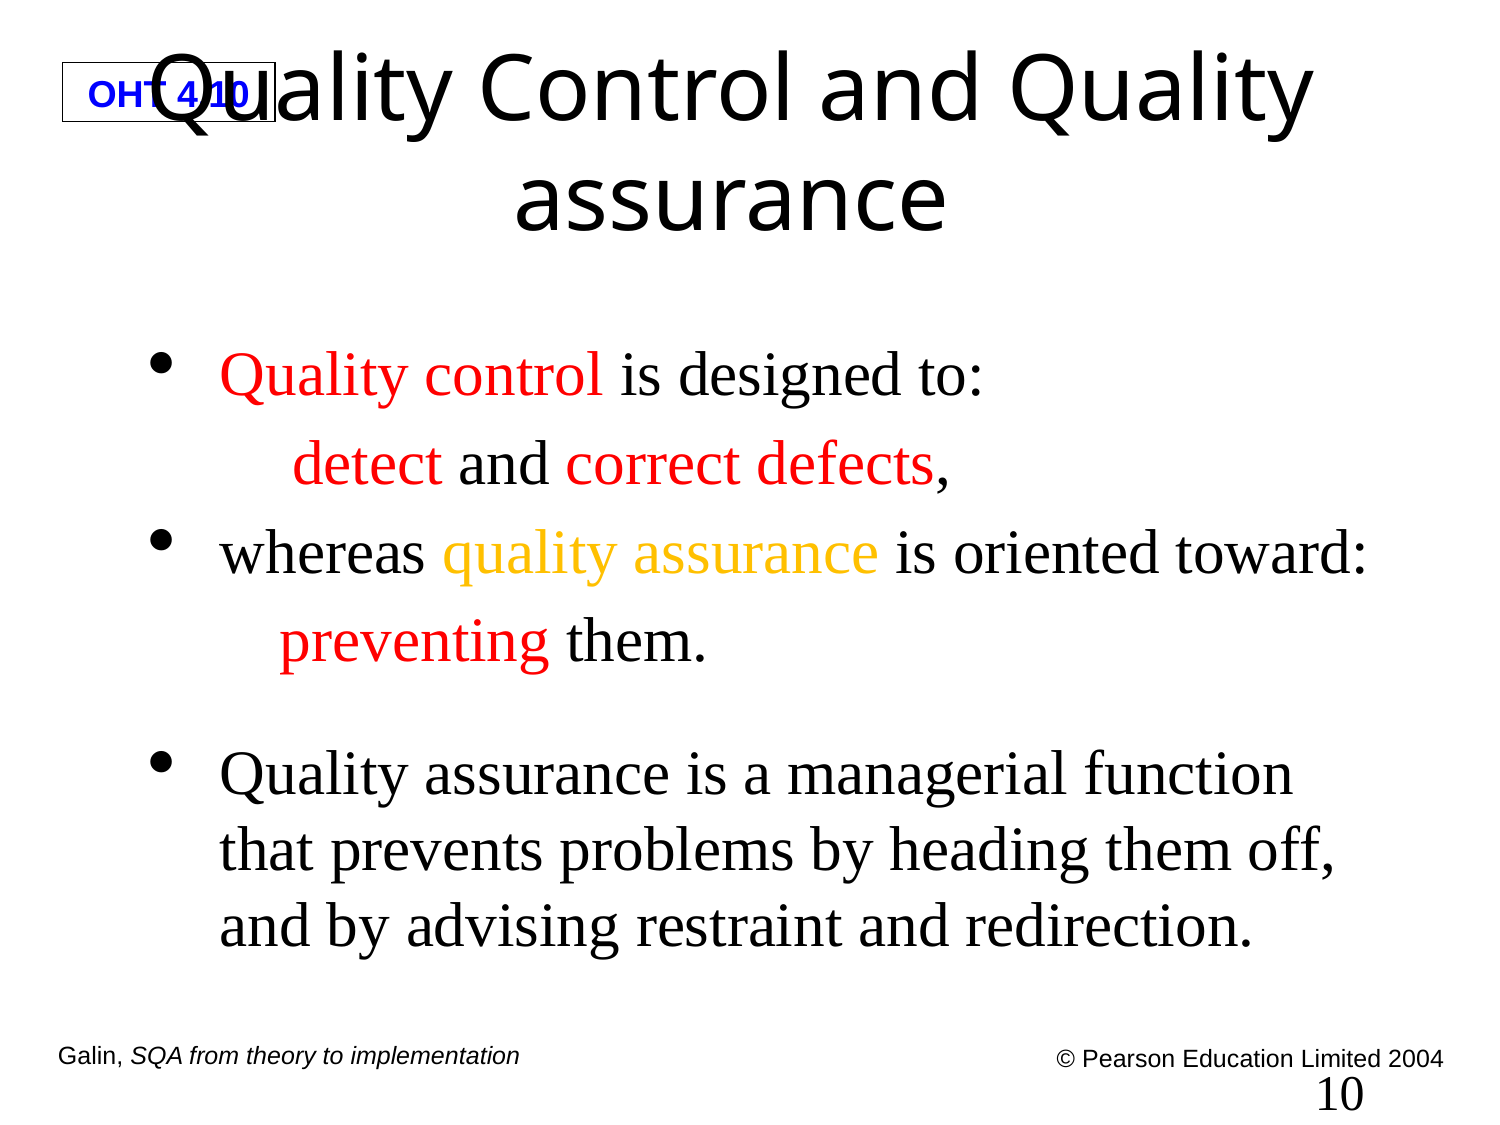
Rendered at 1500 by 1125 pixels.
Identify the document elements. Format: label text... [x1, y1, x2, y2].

slide_number 10 [1299, 1052, 1425, 1113]
list Quality control is designed to: detect and correct defects, whereas quality assurance is oriented toward: preventing them. Quality assurance is a managerial function that prevents problems by heading them off, and by advising restraint and redirection. [112, 324, 1388, 1001]
title Quality Control and Quality assurance [37, 44, 1426, 233]
